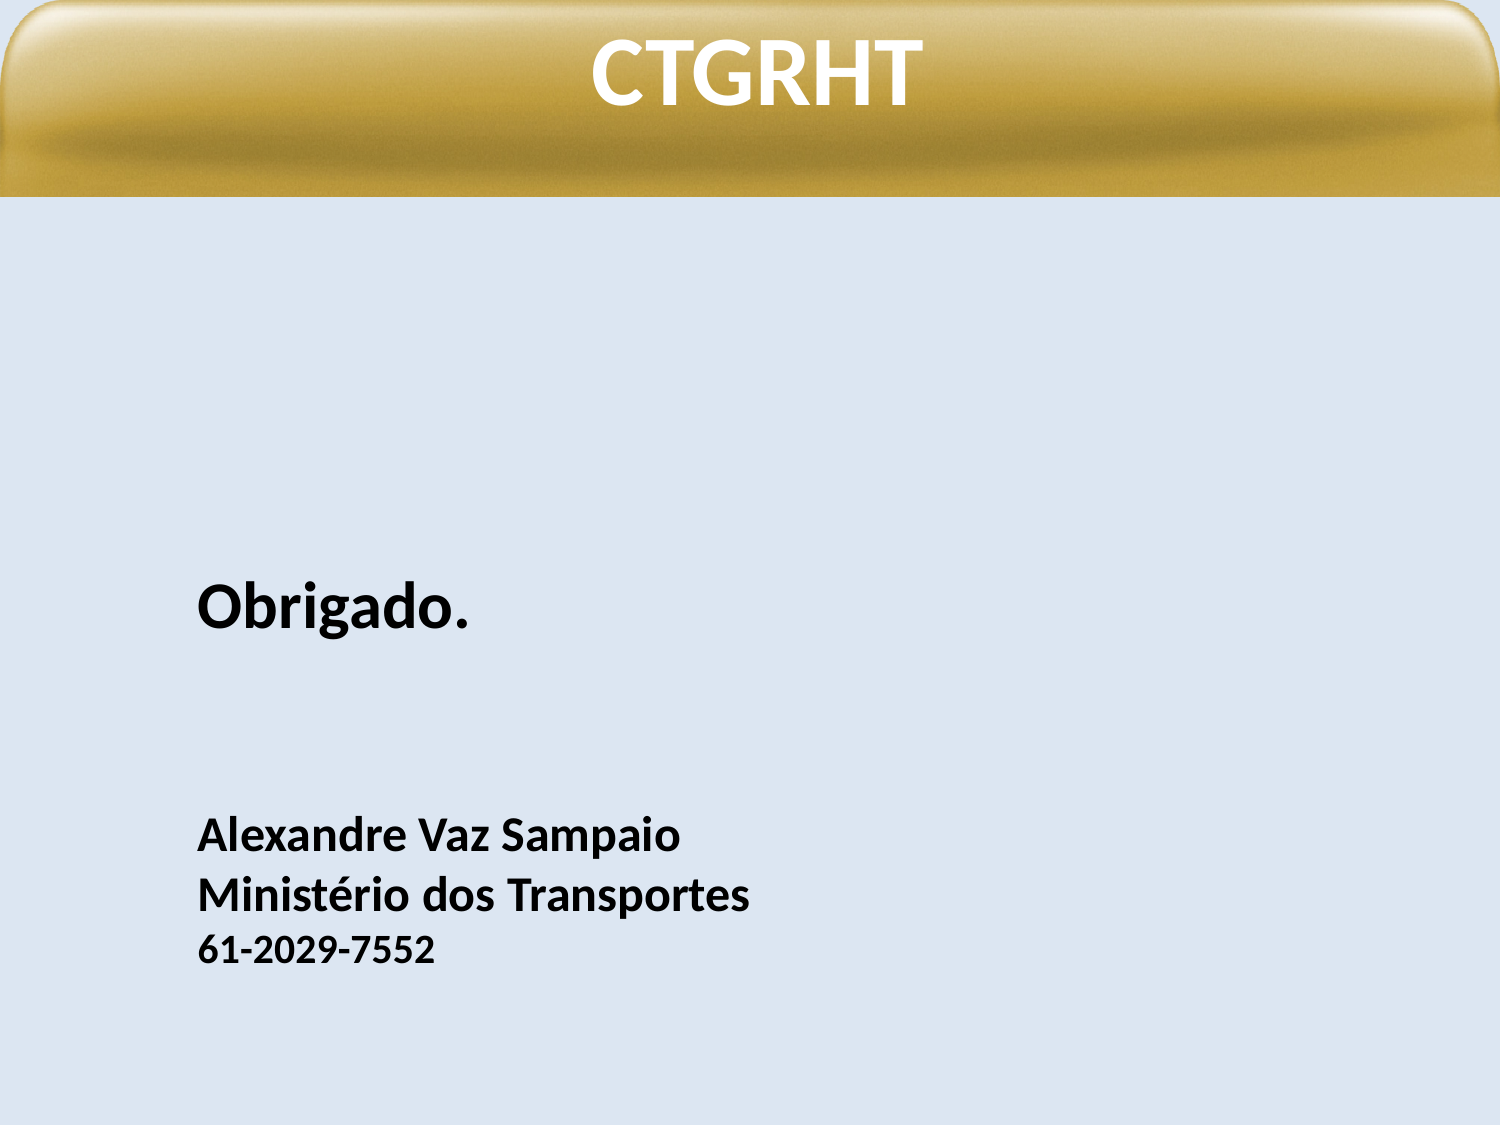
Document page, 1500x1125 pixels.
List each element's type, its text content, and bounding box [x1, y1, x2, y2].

picture [0, 0, 1500, 197]
text_box Obrigado. Alexandre Vaz Sampaio Ministério dos Transportes 61-2029-7552 [182, 314, 1185, 1071]
